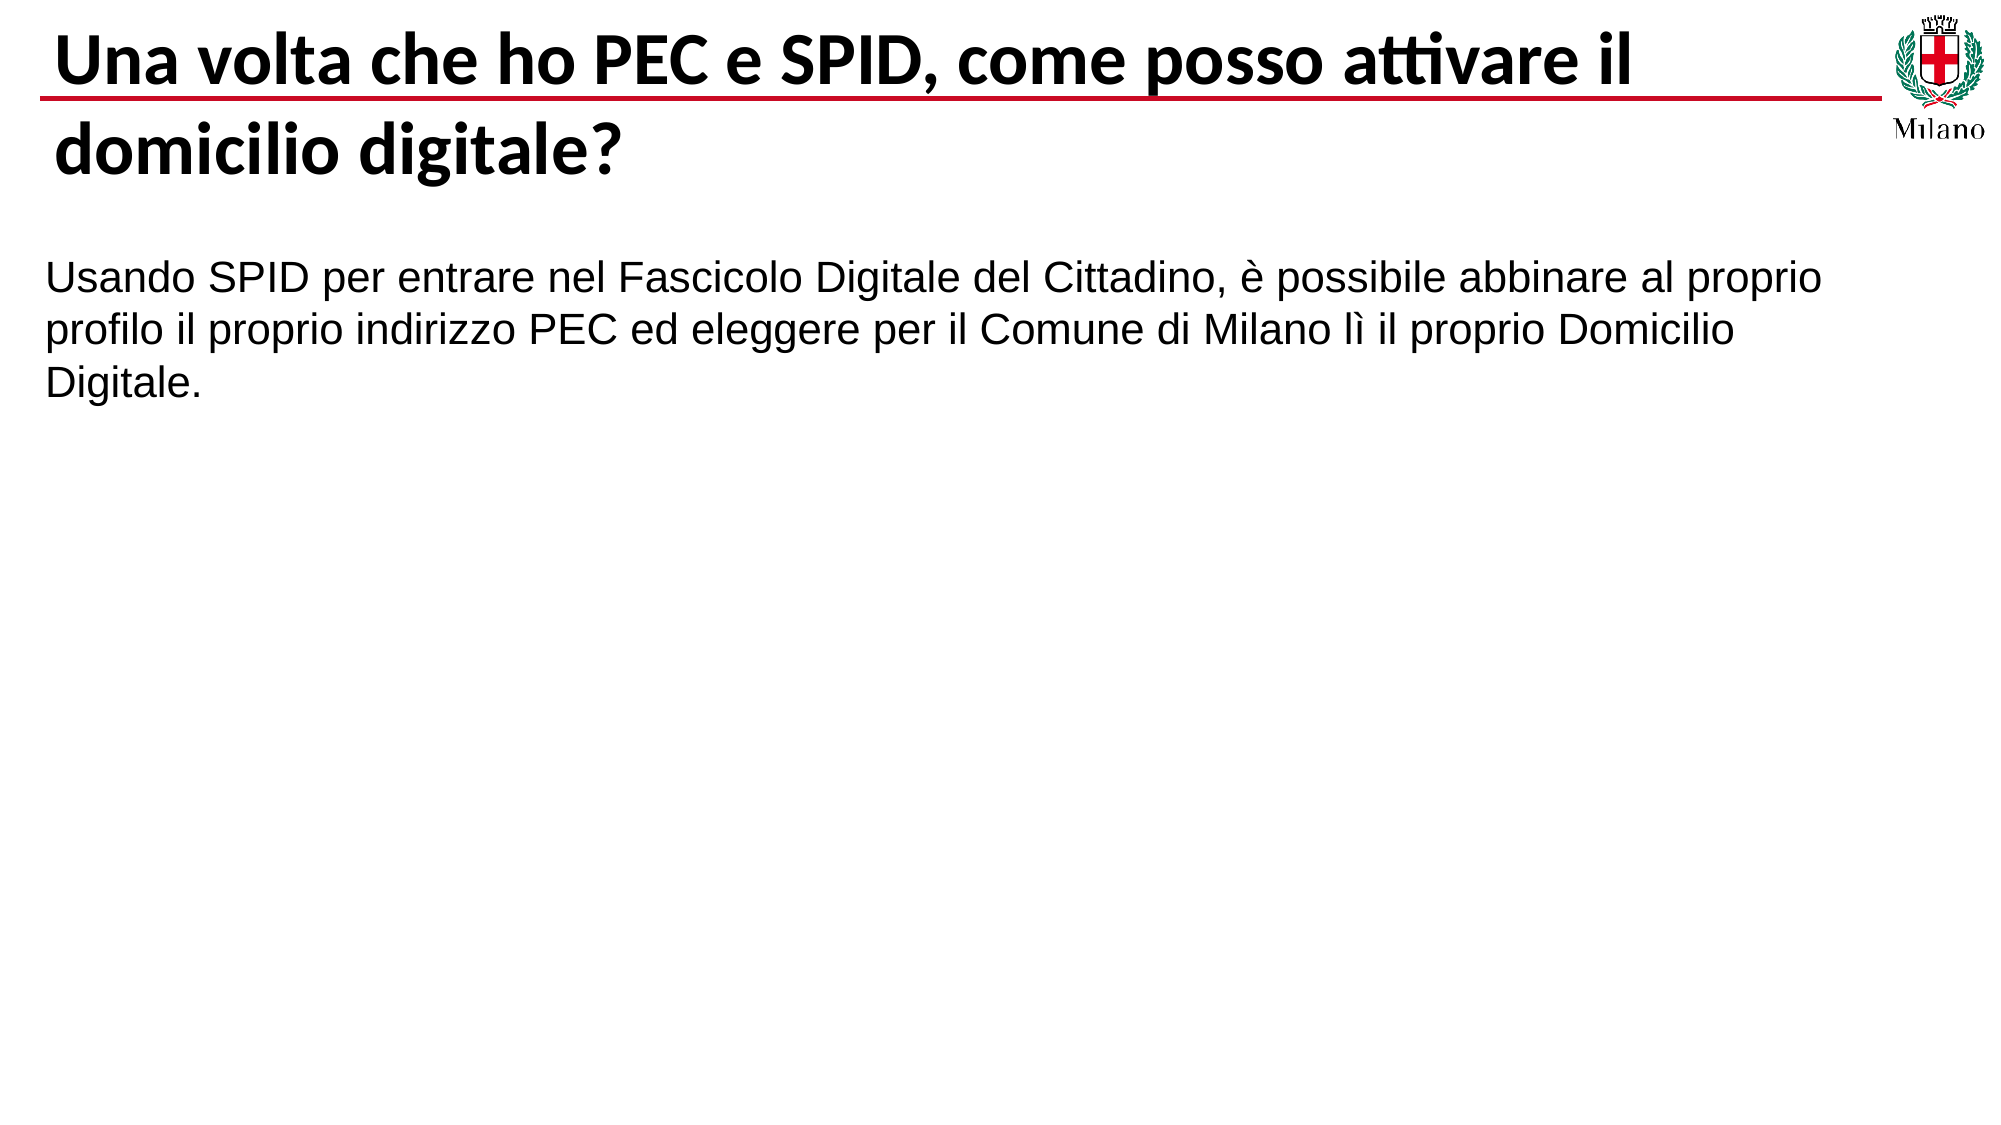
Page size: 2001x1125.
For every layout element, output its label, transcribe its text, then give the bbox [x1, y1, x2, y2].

picture [1832, 0, 2000, 153]
text_box Una volta che ho PEC e SPID, come posso attivare il domicilio digitale? [39, 1, 1832, 98]
text_box Una volta che ho PEC e SPID, come posso attivare il domicilio digitale? [39, 99, 1874, 197]
text_box Usando SPID per entrare nel Fascicolo Digitale del Cittadino, è possibile abbinare al proprio profilo il proprio indirizzo PEC ed eleggere per il Comune di Milano lì il proprio Domicilio Digitale. [30, 241, 1873, 459]
